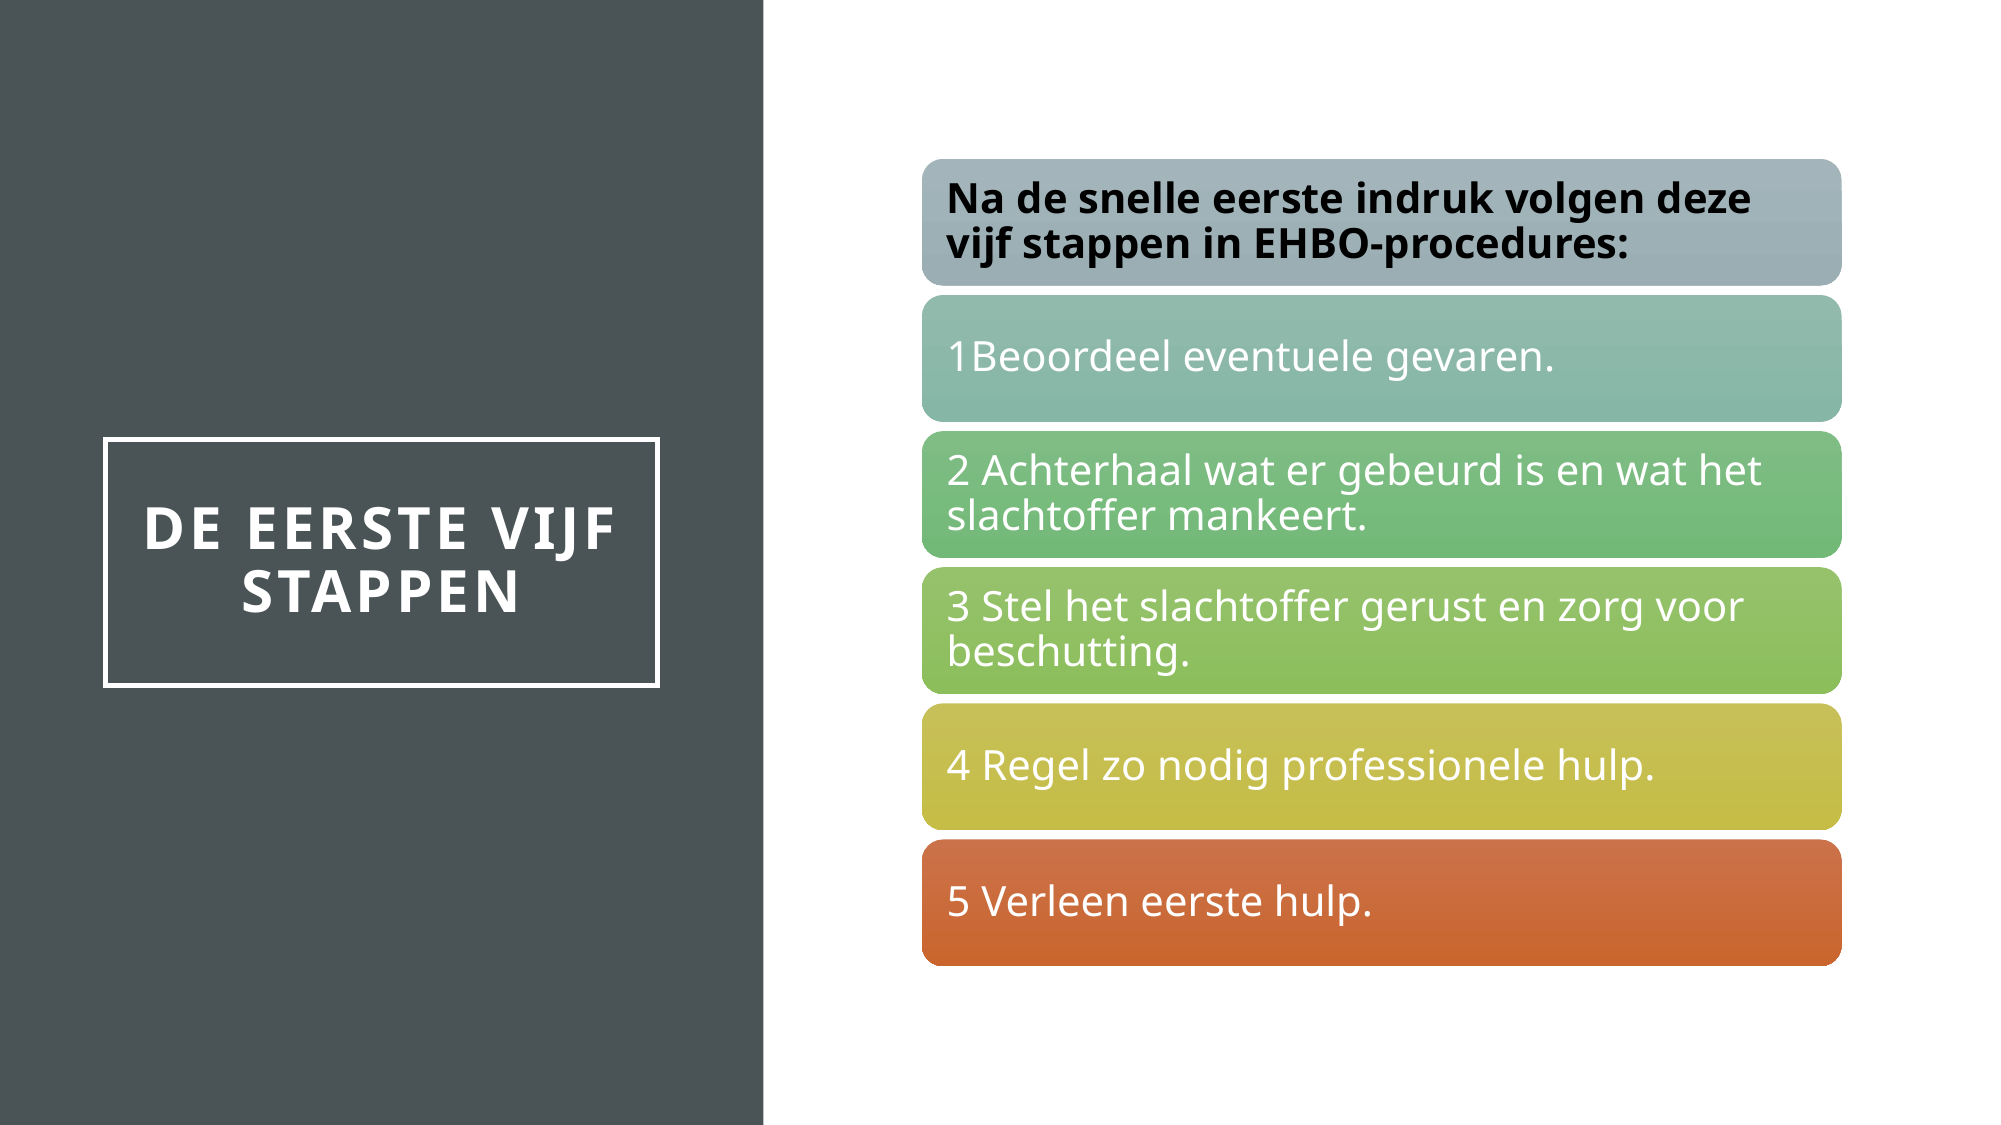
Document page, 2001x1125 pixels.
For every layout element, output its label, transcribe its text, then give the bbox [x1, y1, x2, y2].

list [921, 158, 1842, 967]
title De eerste vijf stappen [103, 437, 660, 688]
text_box [0, 0, 764, 1125]
text_box [764, 0, 2000, 1125]
